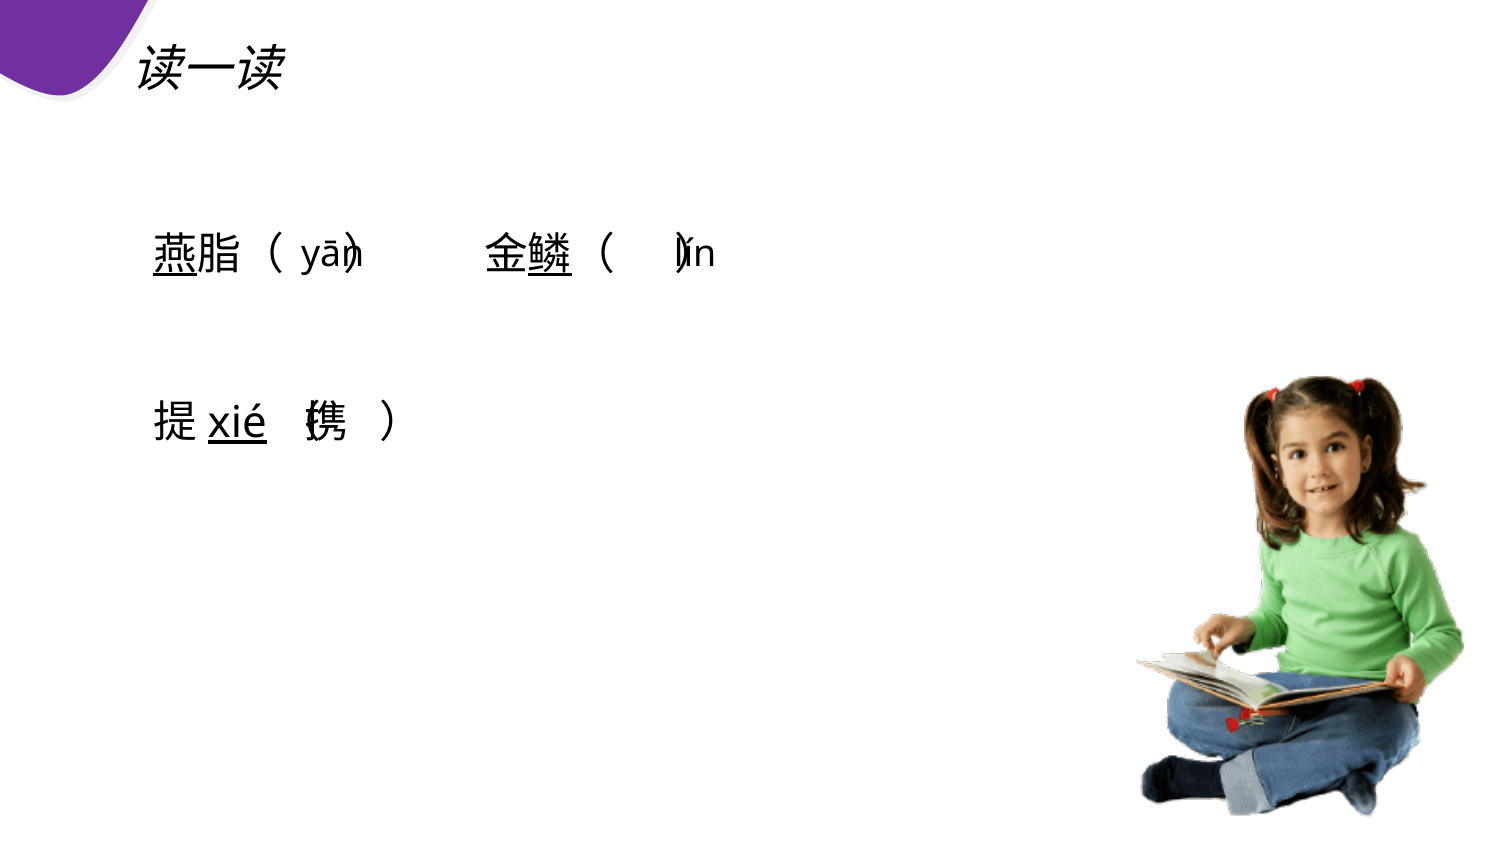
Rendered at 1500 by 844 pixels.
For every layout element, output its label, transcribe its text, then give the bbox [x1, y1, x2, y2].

picture [1135, 375, 1464, 817]
text_box 携 [293, 387, 360, 452]
text_box 提xié（ ） [360, 387, 435, 452]
text_box 读一读 [158, 30, 397, 102]
text_box 提xié（ ） [142, 387, 293, 452]
text_box lín [662, 223, 730, 280]
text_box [0, 0, 158, 102]
text_box yān [289, 223, 376, 280]
text_box 燕脂（ ） 金鳞（ ） [141, 220, 1136, 284]
